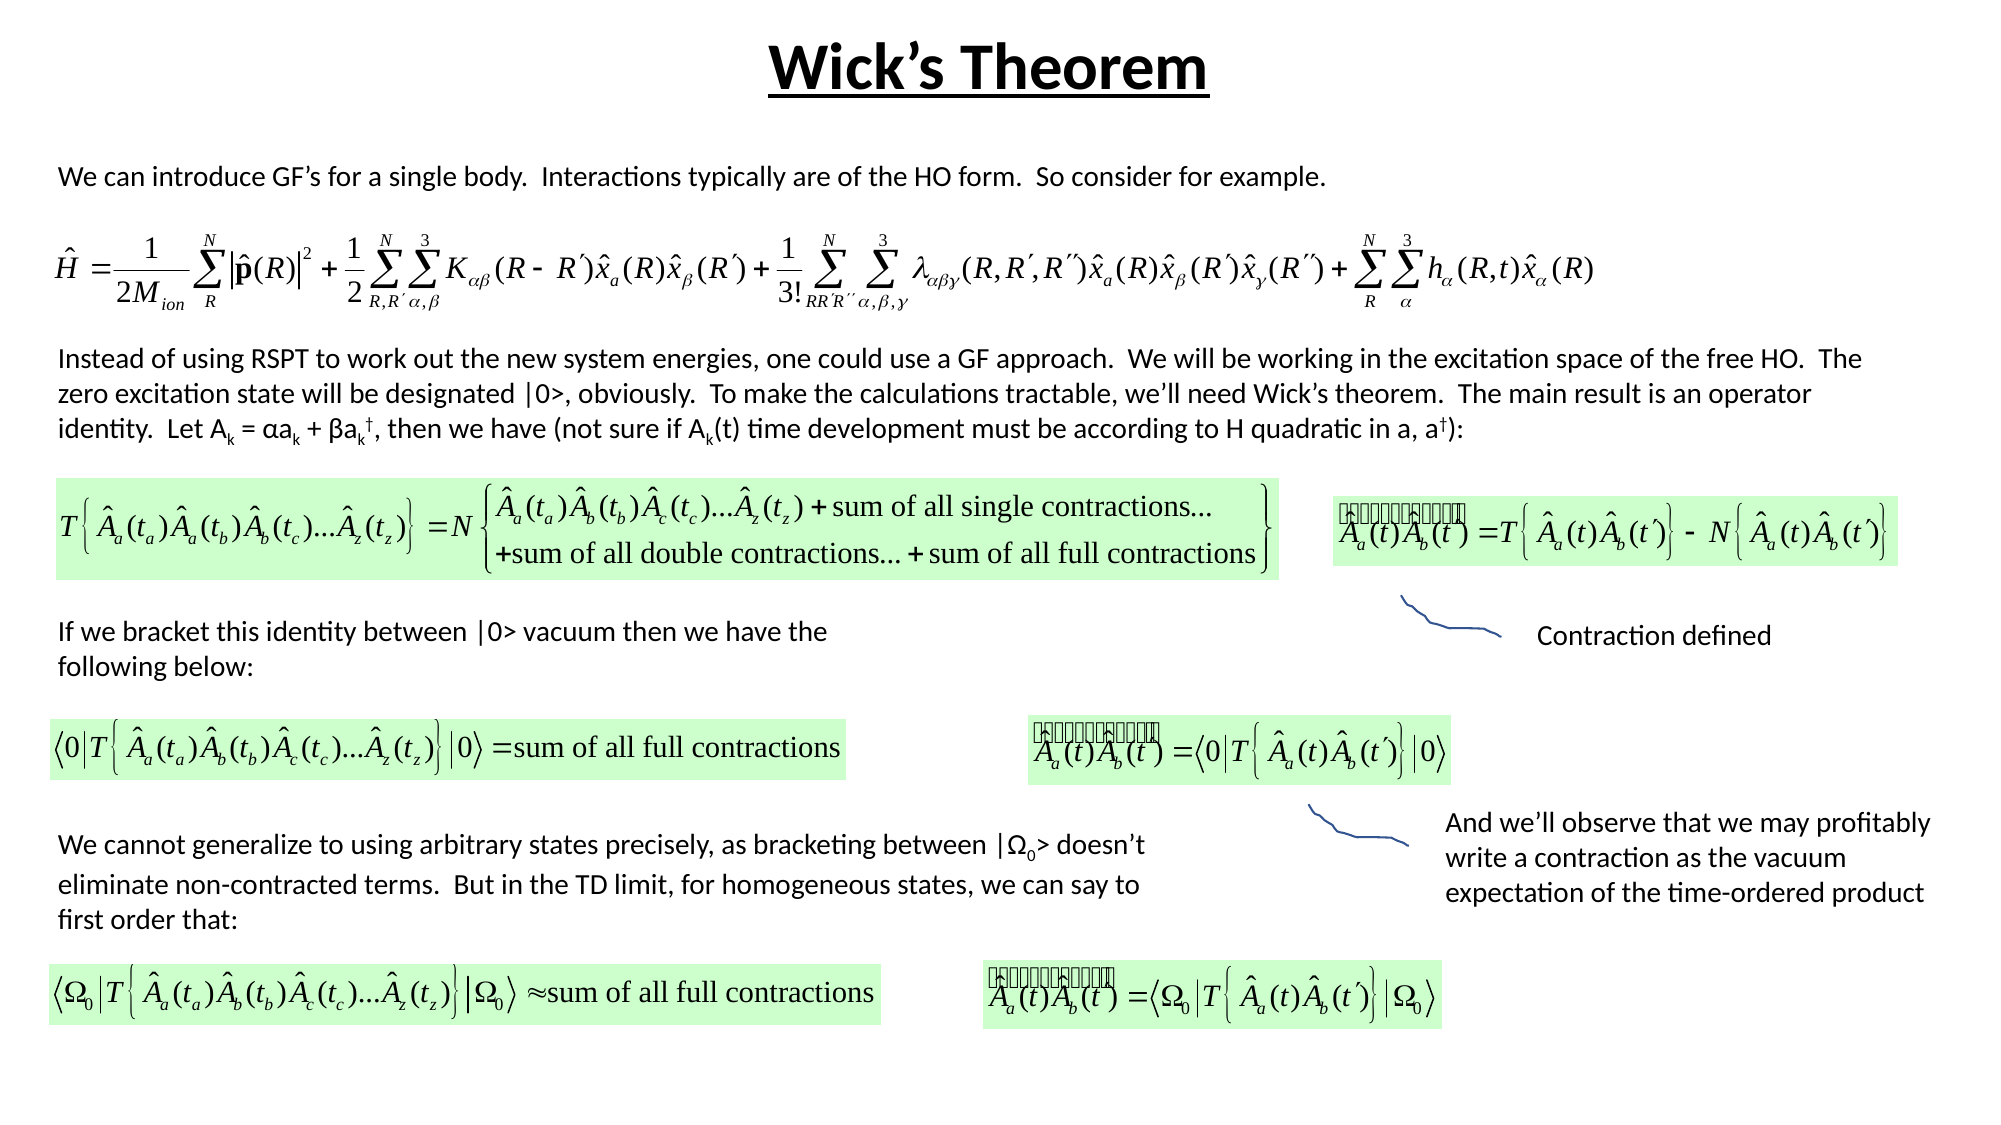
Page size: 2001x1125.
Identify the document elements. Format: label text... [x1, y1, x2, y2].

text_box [49, 719, 846, 781]
text_box Instead of using RSPT to work out the new system energies, one could use a GF approach. We will be working in the excitation space of the free HO. The zero excitation state will be designated |0>, obviously. To make the calculations tractable, we’ll need Wick’s theorem. The main result is an operator identity. Let Ak = αak + βak†, then we have (not sure if Ak(t) time development must be according to H quadratic in a, a†): [43, 331, 1884, 456]
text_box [56, 477, 1279, 580]
text_box [1307, 803, 1410, 847]
text_box We cannot generalize to using arbitrary states precisely, as bracketing between |Ω0> doesn’t eliminate non-contracted terms. But in the TD limit, for homogeneous states, we can say to first order that: [43, 817, 1182, 943]
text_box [1333, 496, 1898, 567]
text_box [982, 959, 1442, 1030]
text_box Wick’s Theorem [753, 15, 1247, 111]
text_box If we bracket this identity between |0> vacuum then we have the following below: [43, 604, 868, 690]
text_box We can introduce GF’s for a single body. Interactions typically are of the HO form. So consider for example. [43, 150, 1523, 200]
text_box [48, 226, 1602, 318]
text_box [1400, 594, 1502, 638]
text_box Contraction defined [1522, 608, 1835, 659]
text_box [48, 963, 882, 1026]
text_box And we’ll observe that we may profitably write a contraction as the vacuum expectation of the time-ordered product [1430, 795, 1973, 916]
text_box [1027, 715, 1452, 785]
